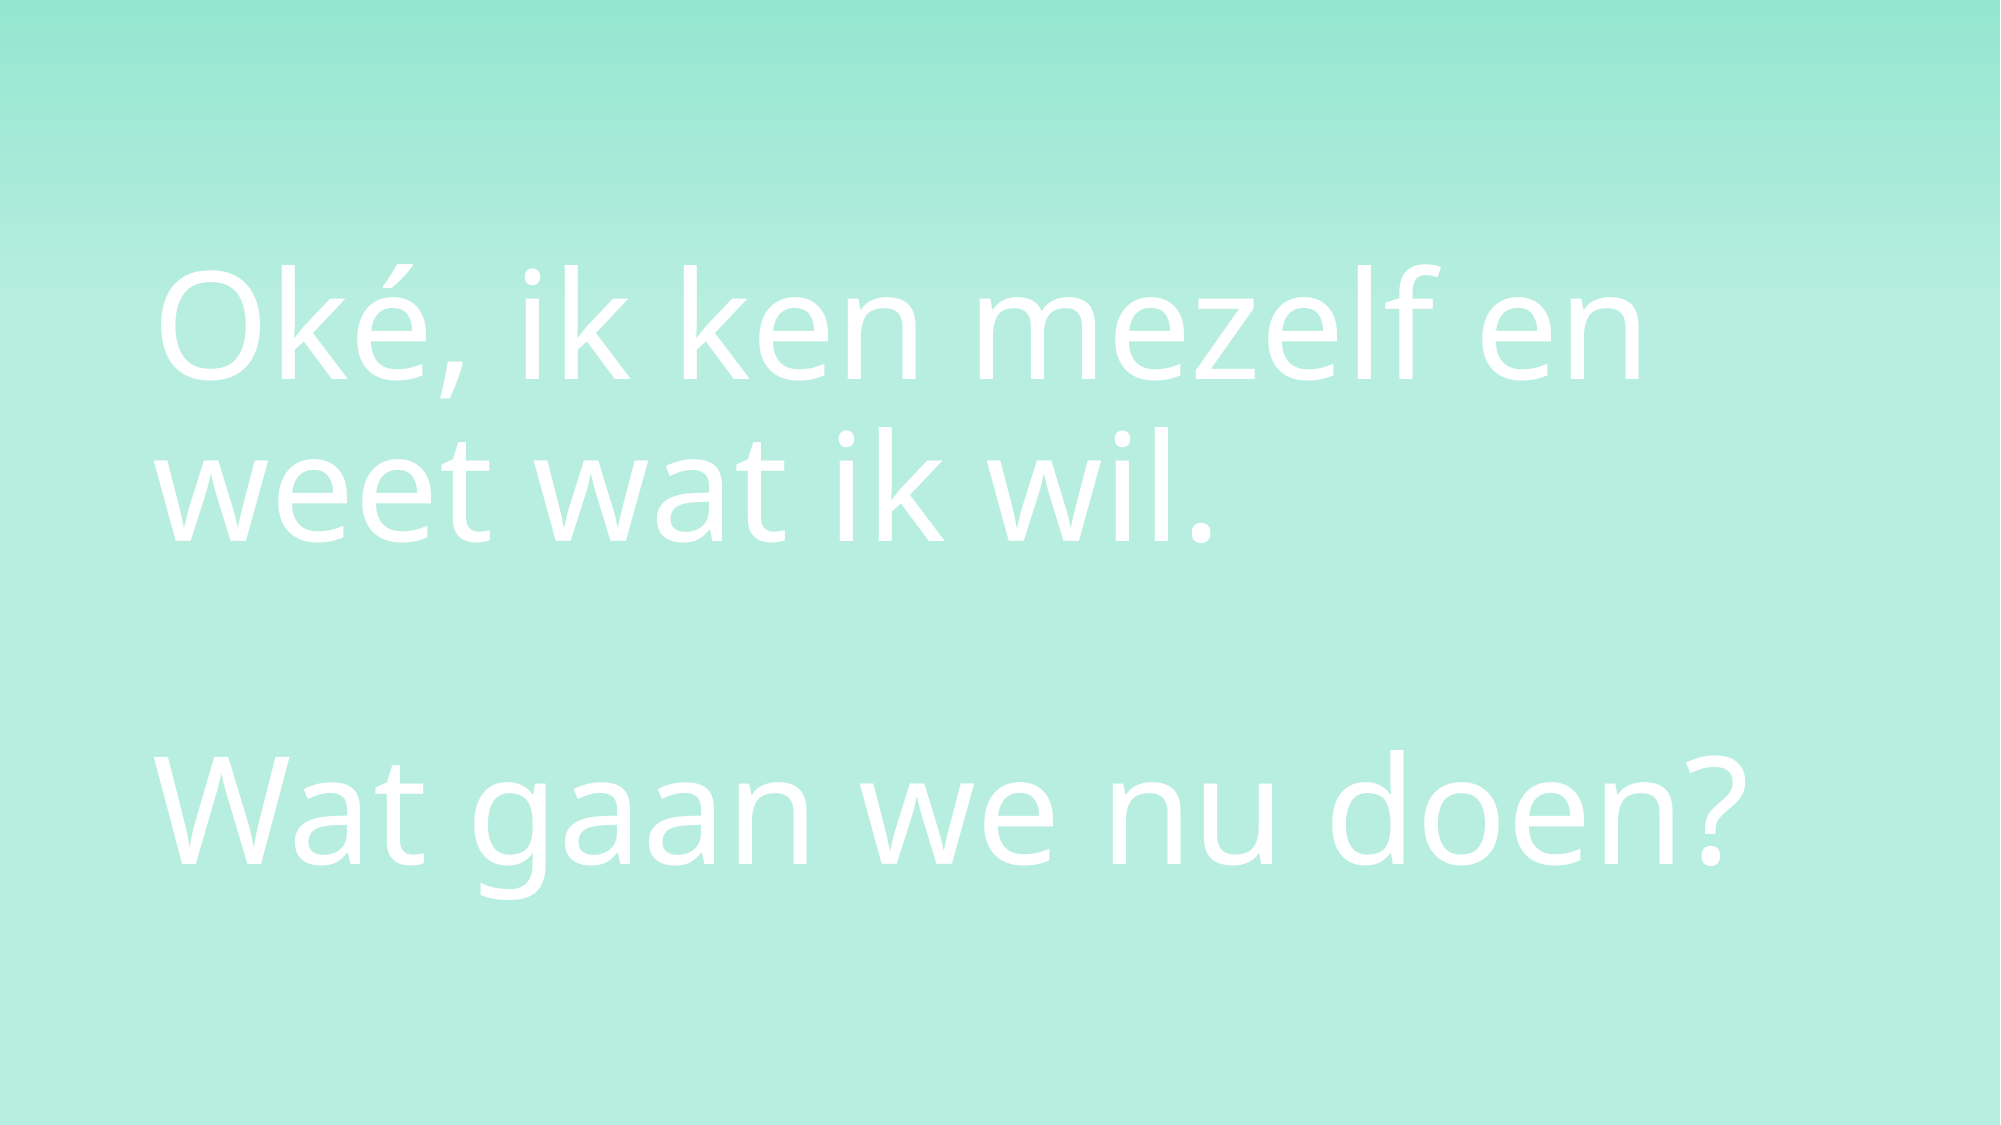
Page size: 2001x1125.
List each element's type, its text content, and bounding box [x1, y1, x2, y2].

title Oké, ik ken mezelf en weet wat ik wil. Wat gaan we nu doen? [137, 59, 1863, 278]
